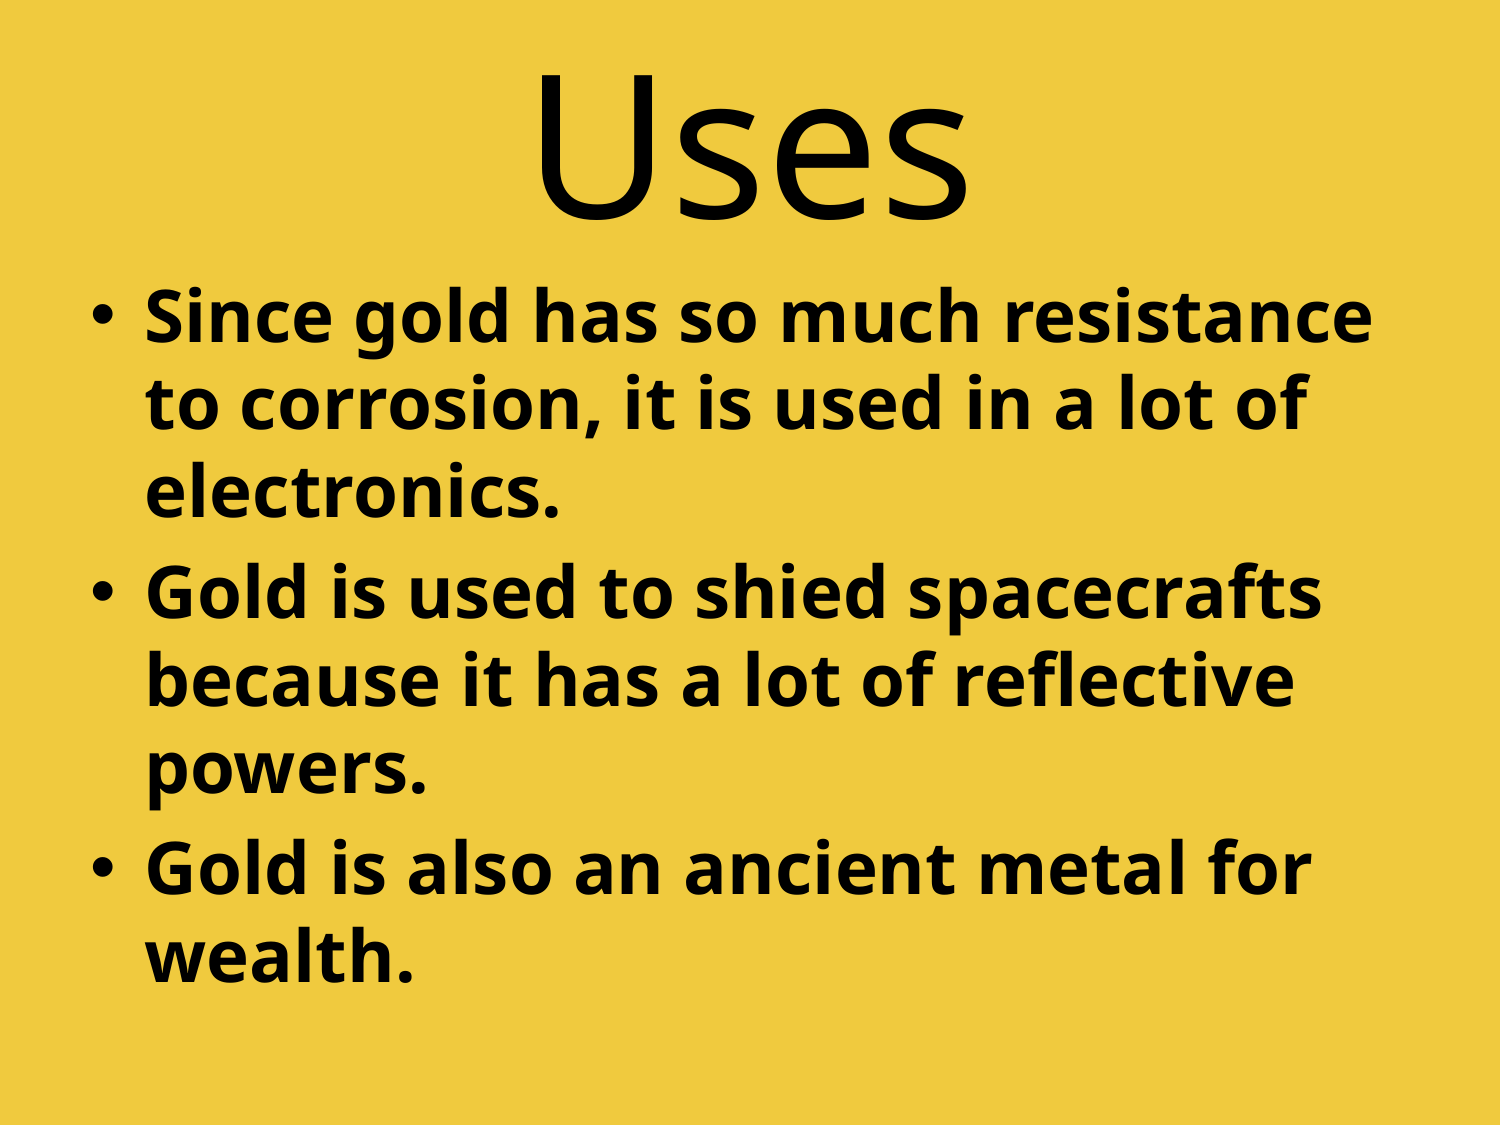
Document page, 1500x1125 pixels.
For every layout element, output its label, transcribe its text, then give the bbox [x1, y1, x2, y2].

list Since gold has so much resistance to corrosion, it is used in a lot of electronics. Gold is used to shied spacecrafts because it has a lot of reflective powers. Gold is also an ancient metal for wealth. [75, 262, 1425, 1005]
title Uses [75, 45, 1425, 233]
